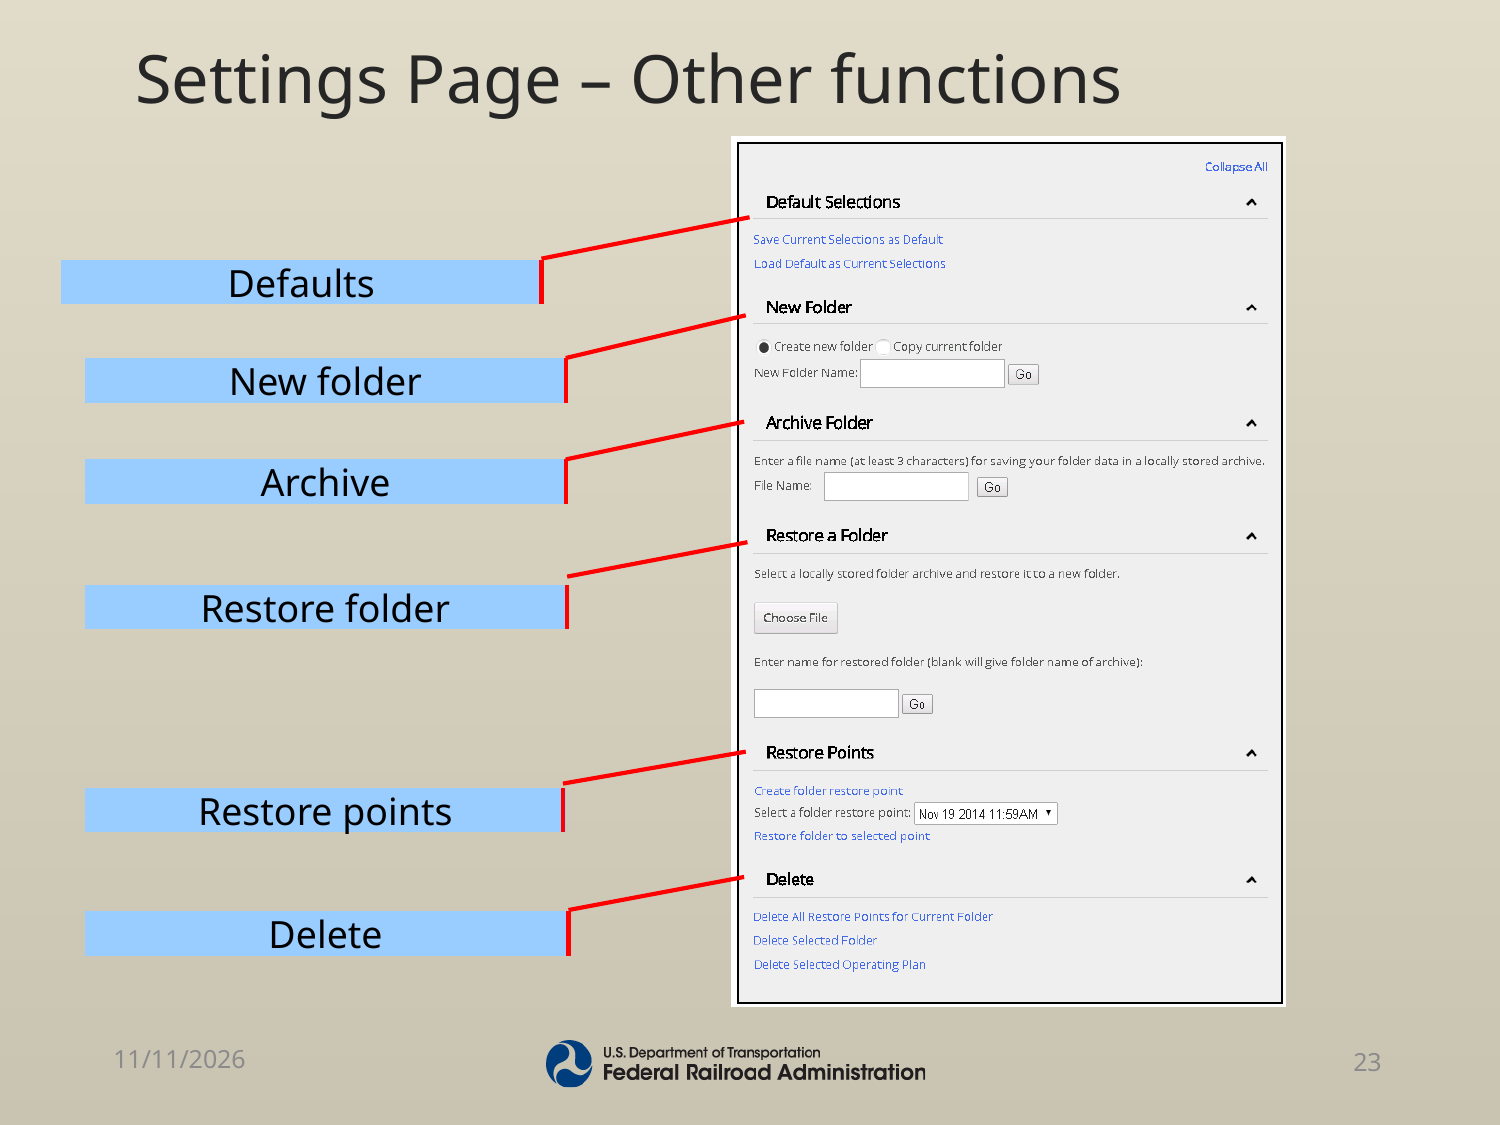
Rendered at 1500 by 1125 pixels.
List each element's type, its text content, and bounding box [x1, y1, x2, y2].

text_box Restore folder [566, 543, 731, 579]
text_box Restore points [85, 787, 566, 832]
title Settings Page – Other functions [120, 20, 1380, 145]
text_box New folder [85, 316, 731, 403]
picture [526, 1035, 926, 1088]
text_box Restore points [562, 752, 731, 786]
text_box Delete [85, 877, 731, 956]
text_box Archive [85, 422, 731, 504]
text_box Defaults [61, 218, 731, 304]
text_box Restore folder [85, 584, 569, 629]
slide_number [98, 1030, 436, 1091]
slide_number 23 [1059, 1033, 1397, 1094]
picture [731, 136, 1286, 1007]
